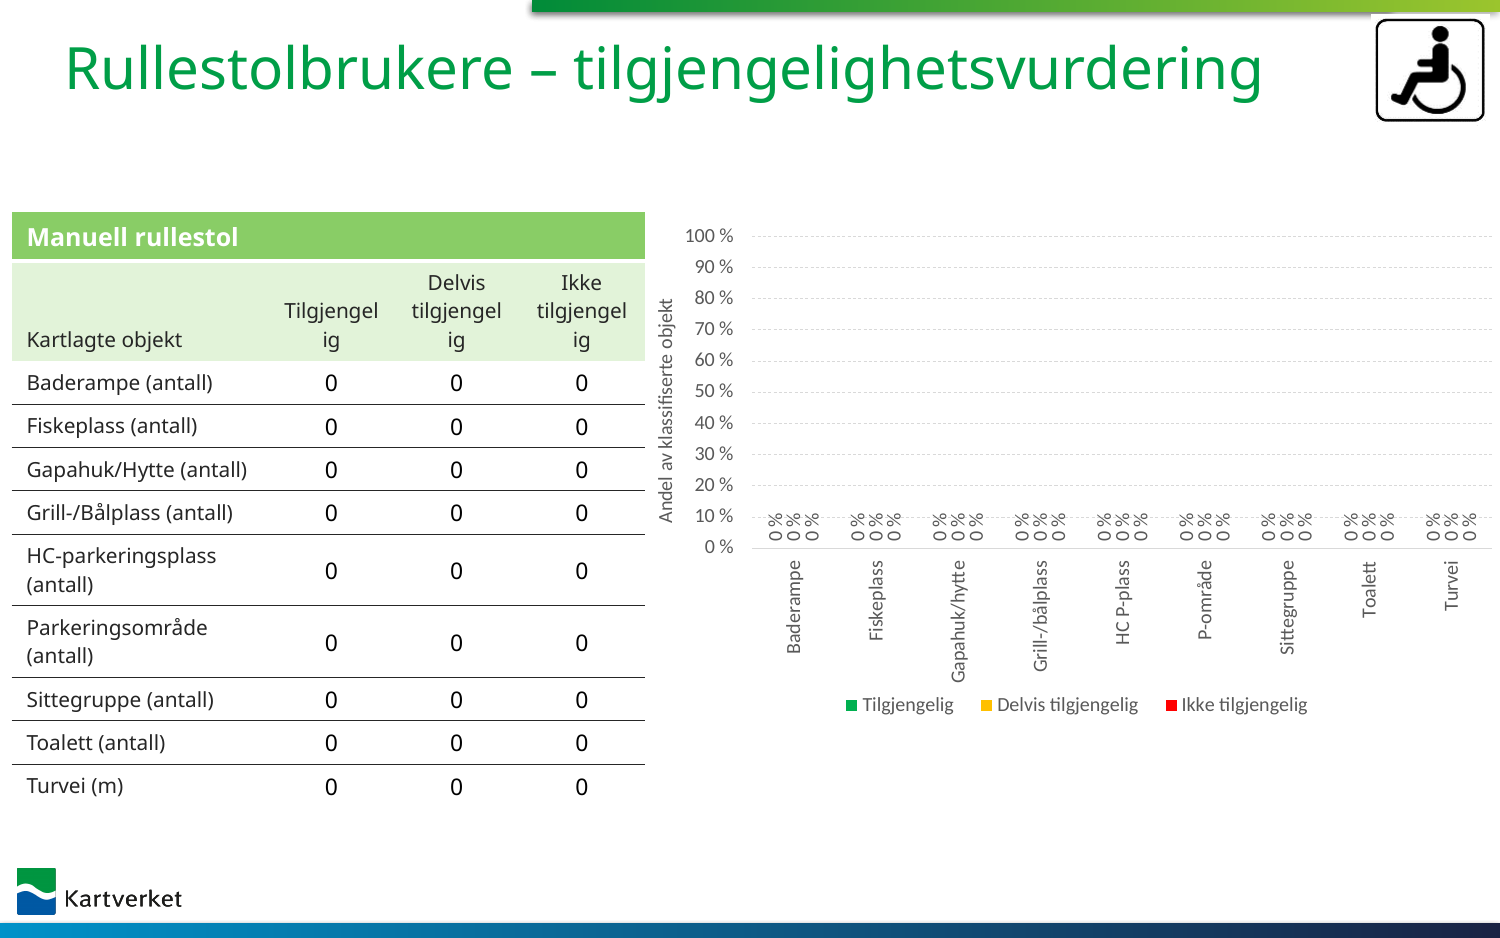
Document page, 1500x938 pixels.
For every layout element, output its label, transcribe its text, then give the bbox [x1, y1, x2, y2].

table_cell Gapahuk/Hytte (antall) [12, 448, 269, 490]
table_cell Parkeringsområde (antall) [12, 606, 269, 677]
table_cell 0 [519, 535, 638, 605]
table_cell 0 [394, 405, 519, 447]
table_cell Delvis tilgjengelig [394, 263, 519, 361]
table_cell 0 [269, 405, 394, 447]
table_cell Turvei (m) [12, 765, 269, 807]
table_cell 0 [394, 721, 519, 764]
table_cell 0 [269, 361, 394, 404]
table_cell 0 [394, 678, 519, 720]
table_cell 0 [519, 765, 645, 807]
table_cell 0 [269, 678, 394, 720]
table_cell 0 [519, 678, 638, 720]
table_cell 0 [519, 721, 645, 764]
table_cell 0 [394, 361, 519, 404]
table_cell 0 [269, 765, 394, 807]
table_cell Kartlagte objekt [12, 263, 269, 361]
table_cell Grill-/Bålplass (antall) [12, 491, 269, 534]
table_cell 0 [394, 606, 519, 677]
table_cell 0 [519, 491, 638, 534]
table_header Manuell rullestol [12, 212, 645, 259]
table_cell 0 [269, 606, 394, 677]
table_cell 0 [519, 448, 638, 490]
table_cell 0 [519, 606, 638, 677]
picture [643, 218, 1500, 728]
table_cell HC-parkeringsplass (antall) [12, 535, 269, 605]
table_cell 0 [269, 491, 394, 534]
table_cell 0 [269, 448, 394, 490]
table_cell 0 [519, 405, 638, 447]
table_cell 0 [394, 765, 519, 807]
table_cell 0 [269, 721, 394, 764]
table_cell Baderampe (antall) [12, 361, 269, 404]
text_box Rullestolbrukere – tilgjengelighetsvurdering [49, 12, 1372, 109]
table_cell Fiskeplass (antall) [12, 405, 269, 447]
table_cell Ikke tilgjengelig [519, 263, 638, 361]
table_cell 0 [269, 535, 394, 605]
table_cell 0 [394, 448, 519, 490]
table_cell 0 [394, 535, 519, 605]
picture [1371, 13, 1491, 127]
table_cell Sittegruppe (antall) [12, 678, 269, 720]
table_cell Toalett (antall) [12, 721, 269, 764]
table_cell Tilgjengelig [269, 263, 394, 361]
table_cell 0 [519, 361, 638, 404]
table_cell 0 [394, 491, 519, 534]
